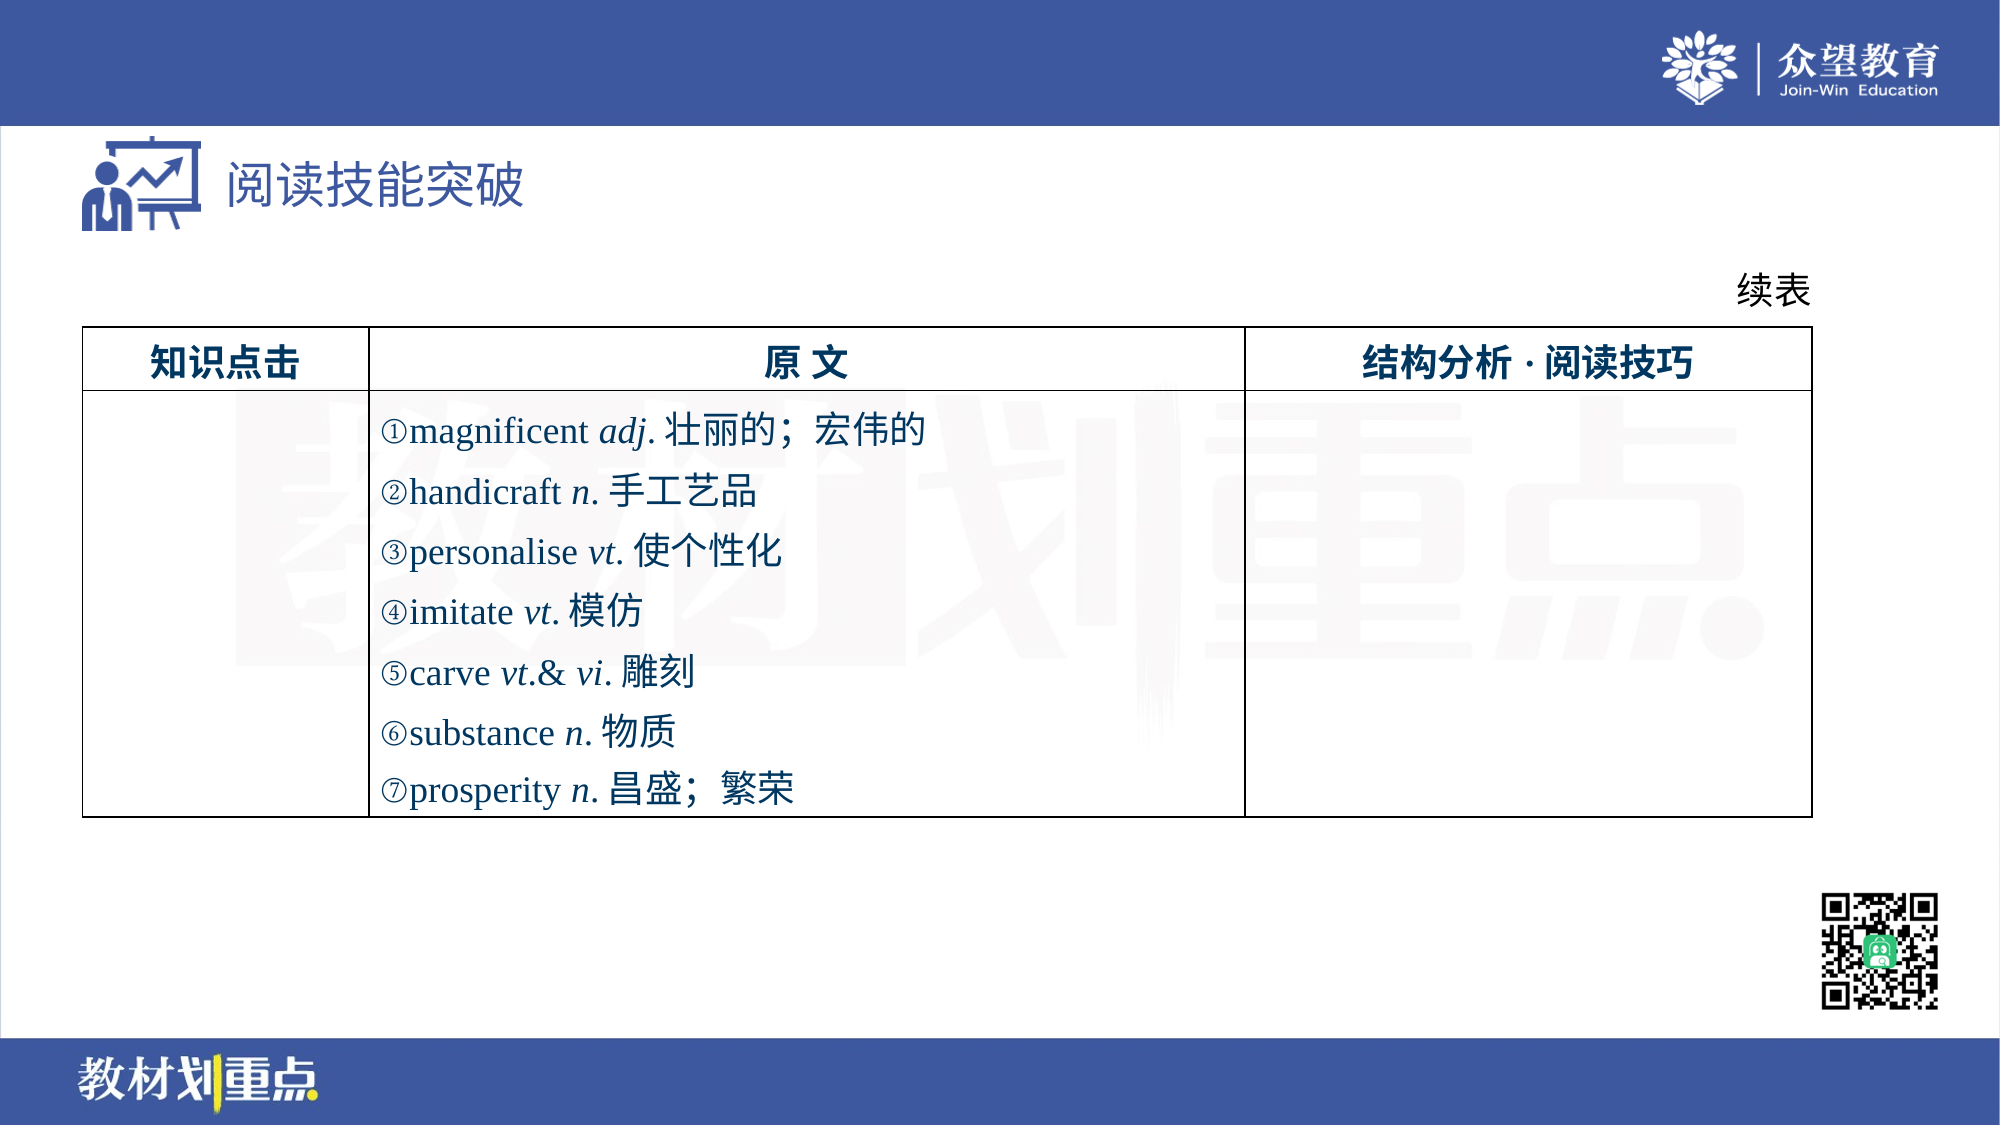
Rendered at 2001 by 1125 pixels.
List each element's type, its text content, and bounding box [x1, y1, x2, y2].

picture [0, 0, 2000, 1125]
table_header 原 文 [370, 328, 1244, 390]
table_header 结构分析·阅读技巧 [1246, 328, 1811, 390]
table_cell [1246, 391, 1811, 816]
table_cell ①magnificent adj.壮丽的；宏伟的 ②handicraft n.手工艺品 ③personalise vt.使个性化 ④imitate vt.模仿 ⑤carve vt.& vi.雕刻 ⑥substance n.物质 ⑦prosperity n.昌盛；繁荣 [370, 391, 1244, 816]
table_header 知识点击 [83, 328, 368, 390]
text_box 续表 [1736, 247, 1812, 312]
table_cell [83, 391, 368, 816]
